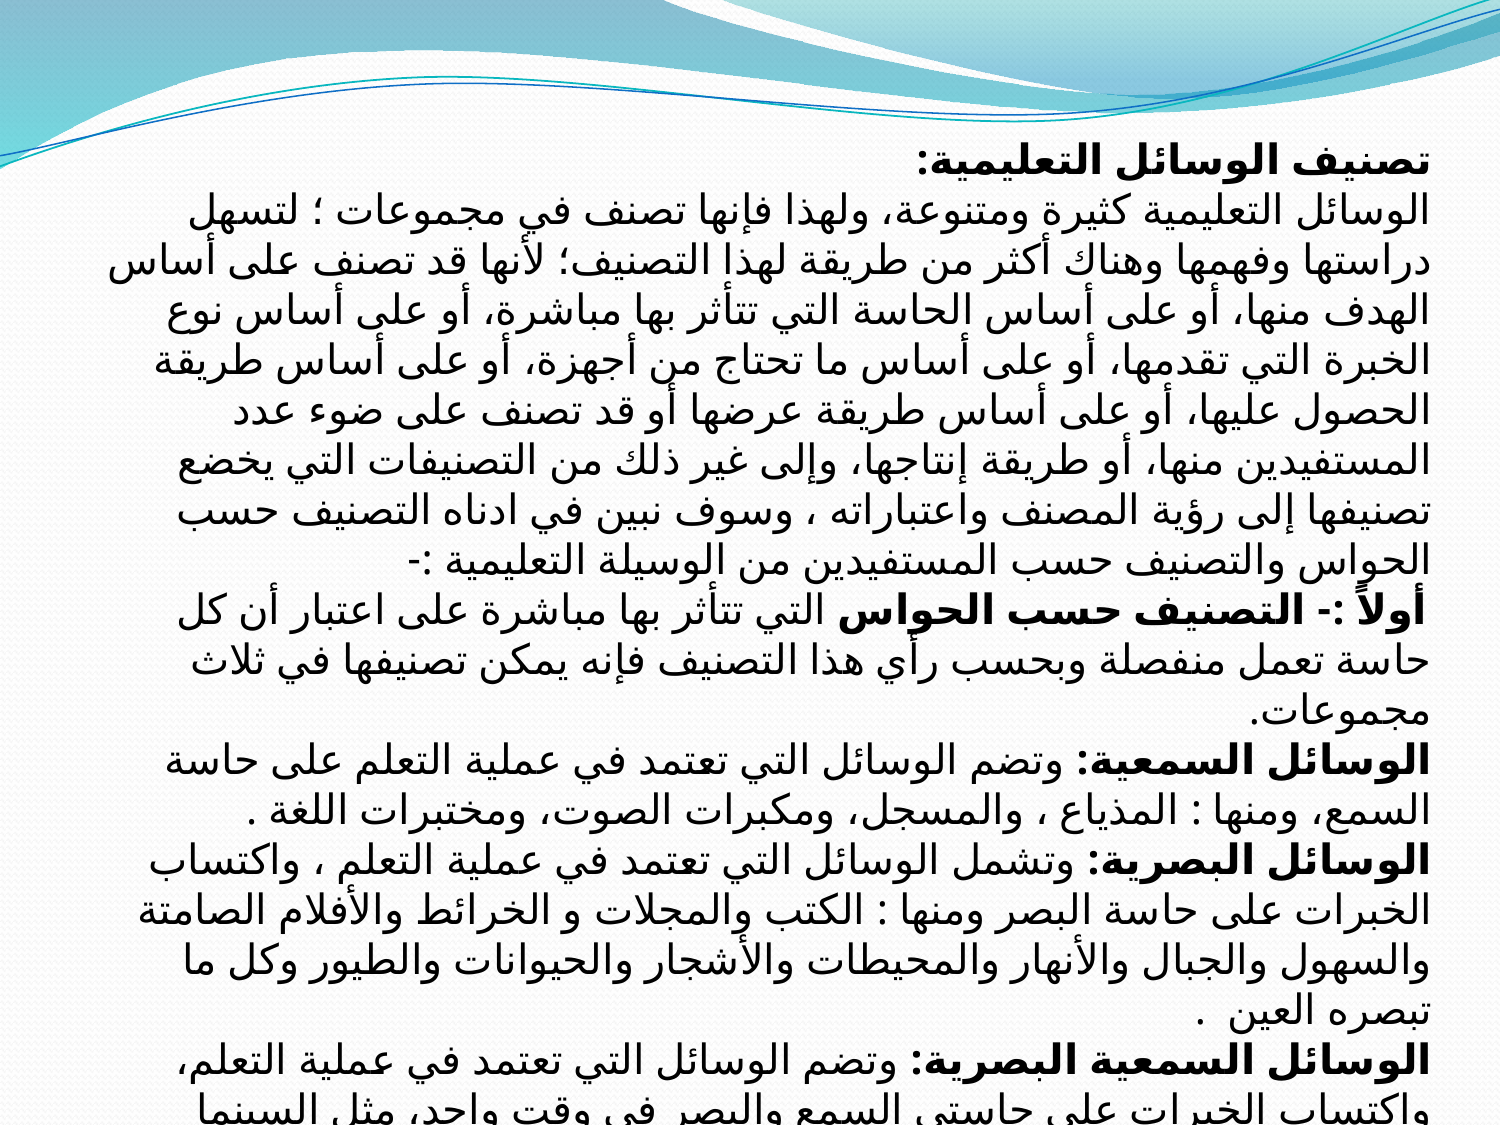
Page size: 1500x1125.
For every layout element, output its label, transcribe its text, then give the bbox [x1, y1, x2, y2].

text_box تصنيف الوسائل التعليمية: الوسائل التعليمية كثيرة ومتنوعة، ولهذا فإنها تصنف في مجموعات ؛ لتسهل دراستها وفهمها وهناك أكثر من طريقة لهذا التصنيف؛ لأنها قد تصنف على أساس الهدف منها، أو على أساس الحاسة التي تتأثر بها مباشرة، أو على أساس نوع الخبرة التي تقدمها، أو على أساس ما تحتاج من أجهزة، أو على أساس طريقة الحصول عليها، أو على أساس طريقة عرضها أو قد تصنف على ضوء عدد المستفيدين منها، أو طريقة إنتاجها، وإلى غير ذلك من التصنيفات التي يخضع تصنيفها إلى رؤية المصنف واعتباراته ، وسوف نبين في ادناه التصنيف حسب الحواس والتصنيف حسب المستفيدين من الوسيلة التعليمية :- أولاً :- التصنيف حسب الحواس التي تتأثر بها مباشرة على اعتبار أن كل حاسة تعمل منفصلة وبحسب رأي هذا التصنيف فإنه يمكن تصنيفها في ثلاث مجموعات. الوسائل السمعية: وتضم الوسائل التي تعتمد في عملية التعلم على حاسة السمع، ومنها : المذياع ، والمسجل، ومكبرات الصوت، ومختبرات اللغة . الوسائل البصرية: وتشمل الوسائل التي تعتمد في عملية التعلم ، واكتساب الخبرات على حاسة البصر ومنها : الكتب والمجلات و الخرائط والأفلام الصامتة والسهول والجبال والأنهار والمحيطات والأشجار والحيوانات والطيور وكل ما تبصره العين . الوسائل السمعية البصرية: وتضم الوسائل التي تعتمد في عملية التعلم، واكتساب الخبرات على حاستي السمع والبصر في وقت واحد، مثل السينما والتلفاز التعليمي والأفلام التعليمية الناطقة والمتحركة. [64, 125, 1447, 1125]
